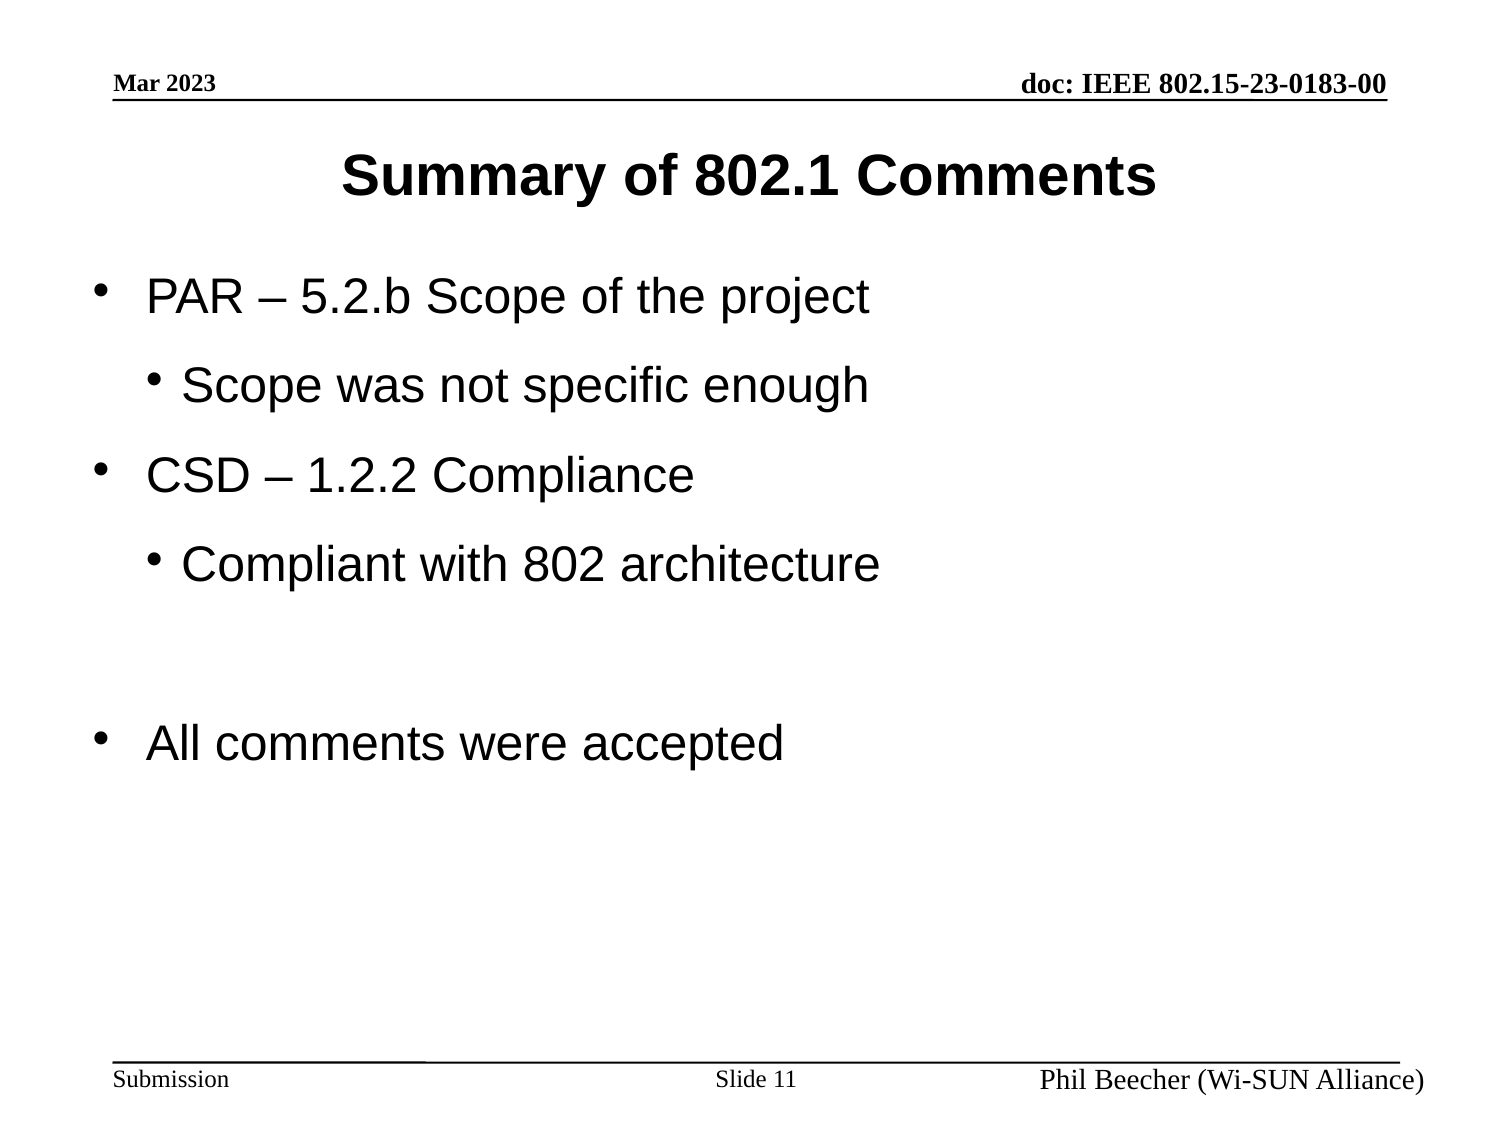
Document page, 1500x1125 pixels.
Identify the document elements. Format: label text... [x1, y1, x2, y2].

text_box PAR – 5.2.b Scope of the project Scope was not specific enough CSD – 1.2.2 Compliance Compliant with 802 architecture All comments were accepted [74, 263, 1425, 916]
text_box Summary of 802.1 Comments [74, 112, 1425, 233]
text_box Slide 11 [675, 1062, 838, 1093]
